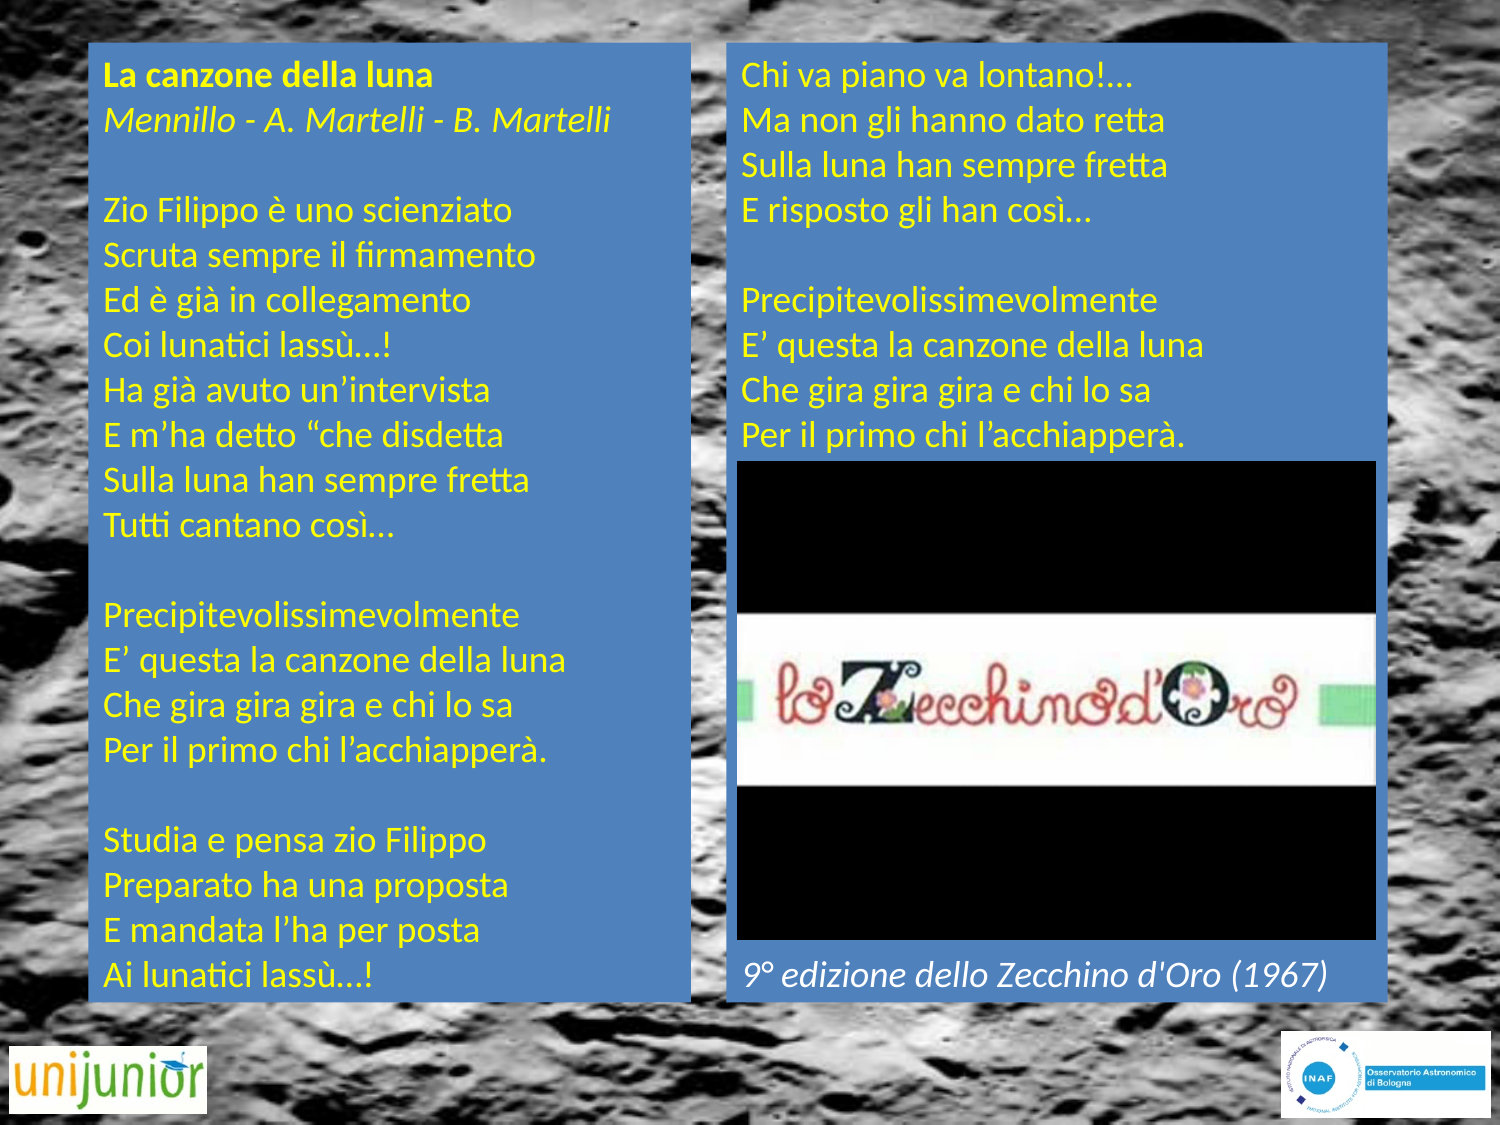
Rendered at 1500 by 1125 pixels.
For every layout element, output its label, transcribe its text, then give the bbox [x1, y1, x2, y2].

text_box Chi va piano va lontano!… Ma non gli hanno dato retta Sulla luna han sempre fretta E risposto gli han così… Precipitevolissimevolmente E’ questa la canzone della luna Che gira gira gira e chi lo sa Per il primo chi l’acchiapperà. Così ormai lo zio Filippo È lunatico anche lui Tutto il giorno ha sempre fretta E ripete la canzon… Precipitevolissimevolmente E’ questa la canzone della luna Che gira gira gira e chi lo sa Per il primo chi l’acchiapperà. 9° edizione dello Zecchino d'Oro (1967) [726, 42, 1388, 1003]
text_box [736, 460, 1377, 941]
picture [0, 0, 1500, 1125]
text_box La canzone della luna Mennillo - A. Martelli - B. Martelli Zio Filippo è uno scienziato Scruta sempre il firmamento Ed è già in collegamento Coi lunatici lassù…! Ha già avuto un’intervista E m’ha detto “che disdetta Sulla luna han sempre fretta Tutti cantano così… Precipitevolissimevolmente E’ questa la canzone della luna Che gira gira gira e chi lo sa Per il primo chi l’acchiapperà. Studia e pensa zio Filippo Preparato ha una proposta E mandata l’ha per posta Ai lunatici lassù…! [88, 42, 691, 1003]
